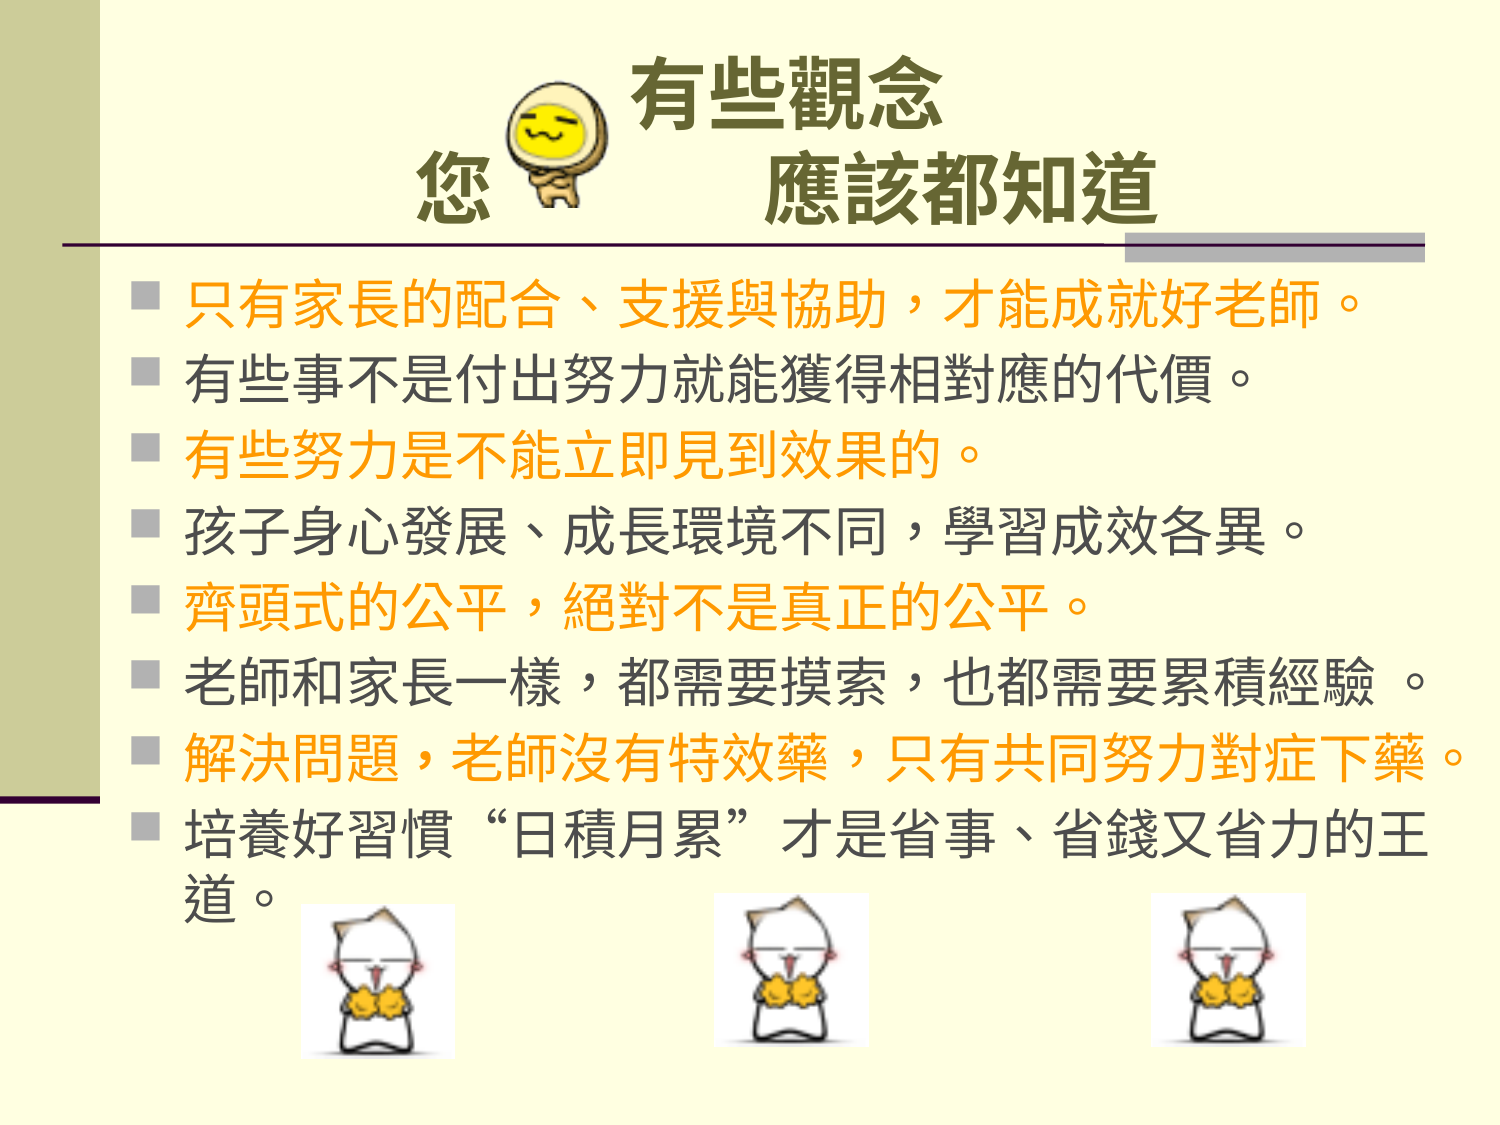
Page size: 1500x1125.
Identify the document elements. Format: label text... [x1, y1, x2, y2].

picture [1151, 892, 1306, 1048]
list 只有家長的配合、支援與協助，才能成就好老師。 有些事不是付出努力就能獲得相對應的代價。 有些努力是不能立即見到效果的。 孩子身心發展、成長環境不同，學習成效各異。 齊頭式的公平，絕對不是真正的公平。 老師和家長一樣，都需要摸索，也都需要累積經驗 。 解決問題，老師沒有特效藥，只有共同努力對症下藥。 培養好習慣“日積月累”才是省事、省錢又省力的王道。 [111, 262, 1500, 1006]
title 有些觀念 您 應該都知道 [149, 45, 1426, 234]
picture [714, 892, 869, 1048]
picture [489, 77, 621, 209]
picture [300, 904, 455, 1059]
